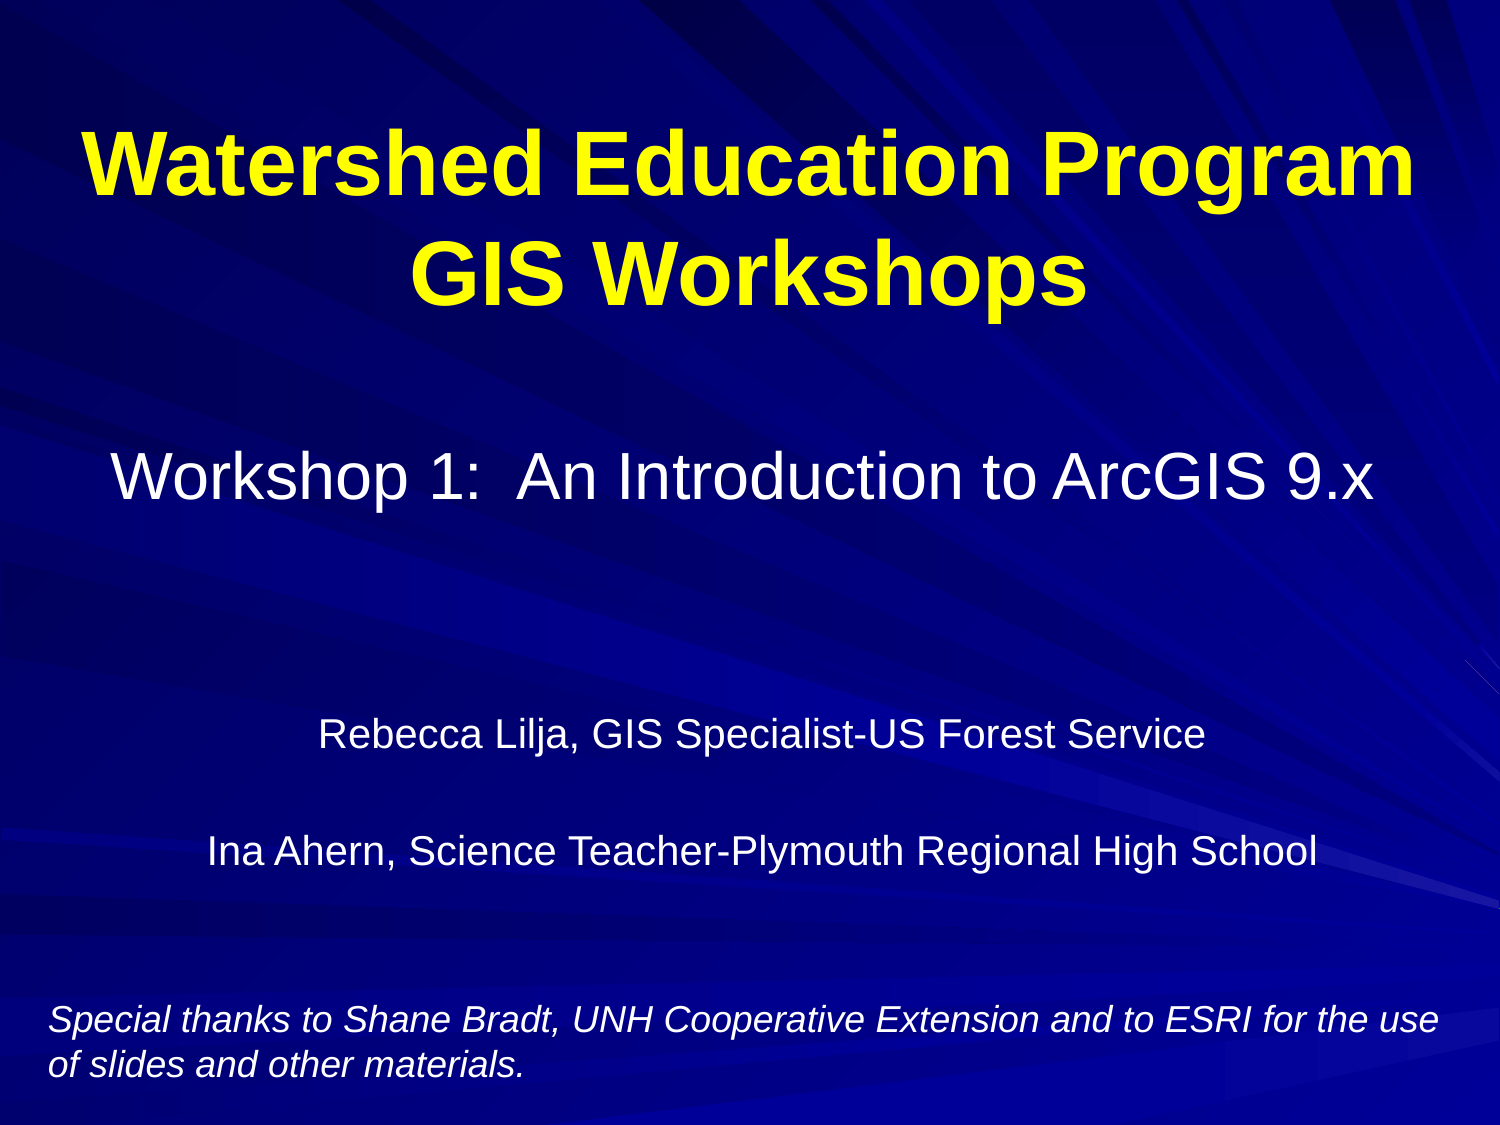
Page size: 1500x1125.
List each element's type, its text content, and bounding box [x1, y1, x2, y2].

text_box Special thanks to Shane Bradt, UNH Cooperative Extension and to ESRI for the use of slides and other materials. [33, 987, 1456, 1093]
text_box Rebecca Lilja, GIS Specialist-US Forest Service Ina Ahern, Science Teacher-Plymouth Regional High School [24, 699, 1500, 925]
subtitle Workshop 1: An Introduction to ArcGIS 9.x [49, 424, 1438, 699]
title Watershed Education Program GIS Workshops [0, 99, 1500, 463]
